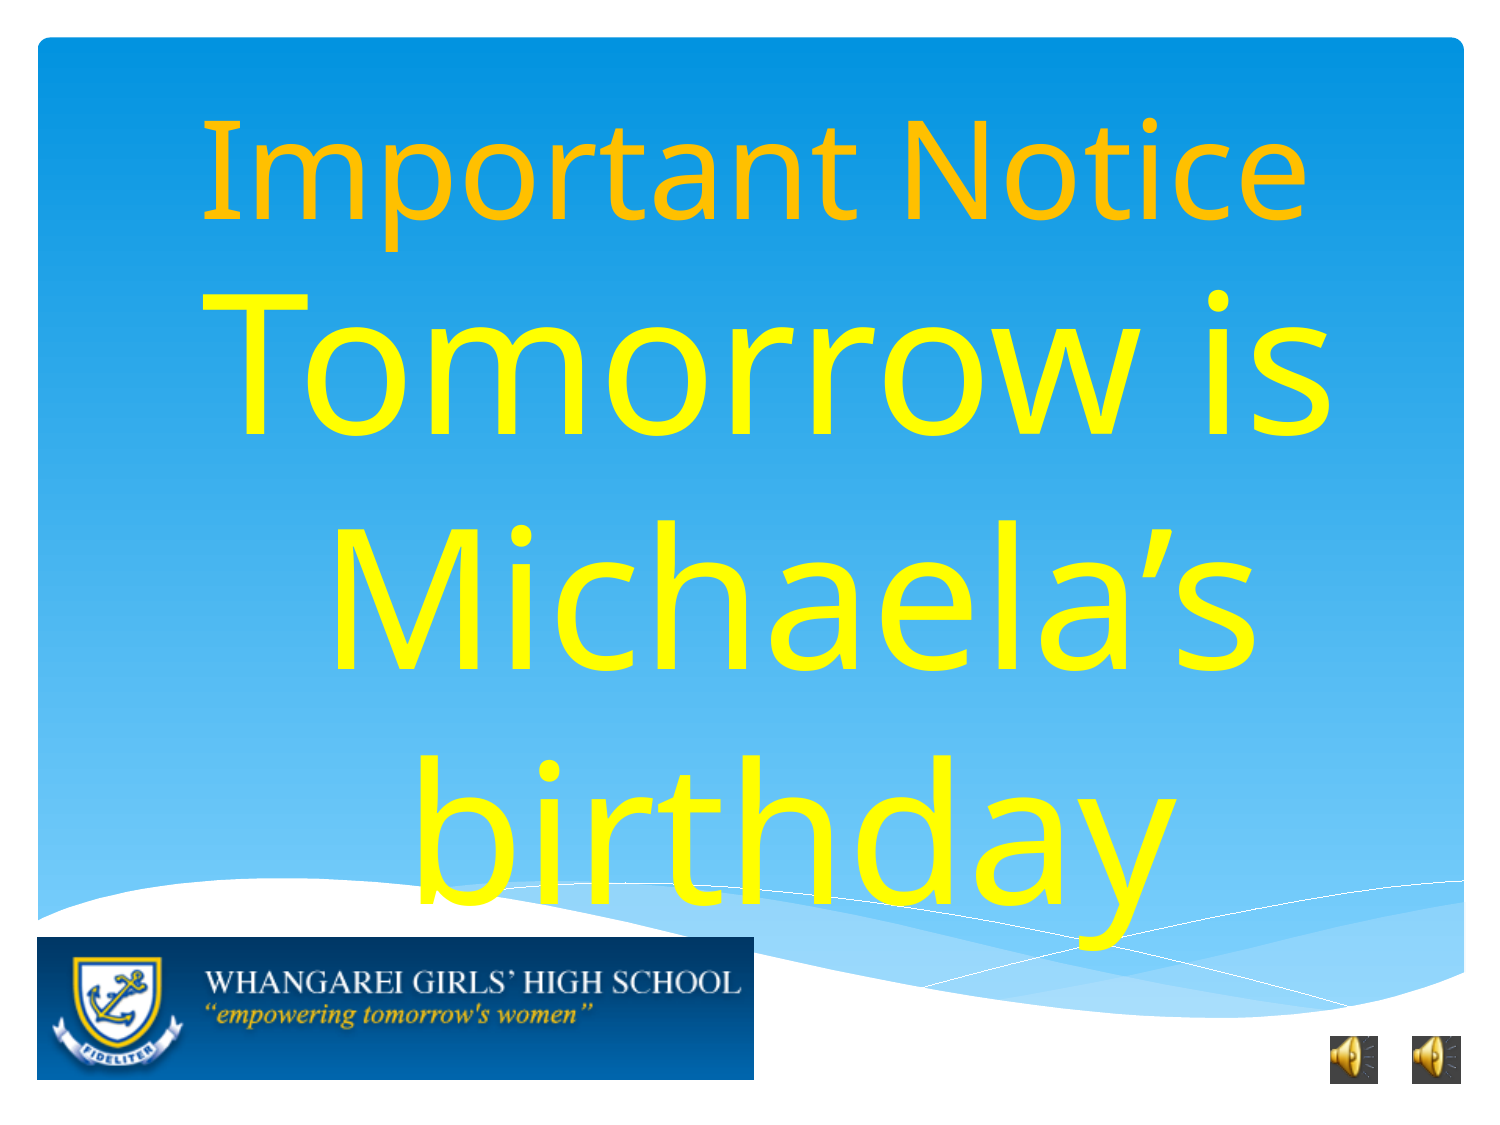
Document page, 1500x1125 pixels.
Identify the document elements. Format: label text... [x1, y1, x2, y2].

text_box Important Notice [149, 37, 1362, 255]
picture [1328, 1034, 1380, 1086]
picture [37, 937, 754, 1080]
picture [1411, 1034, 1462, 1086]
text_box Tomorrow is Michaela’s birthday [149, 231, 1391, 963]
